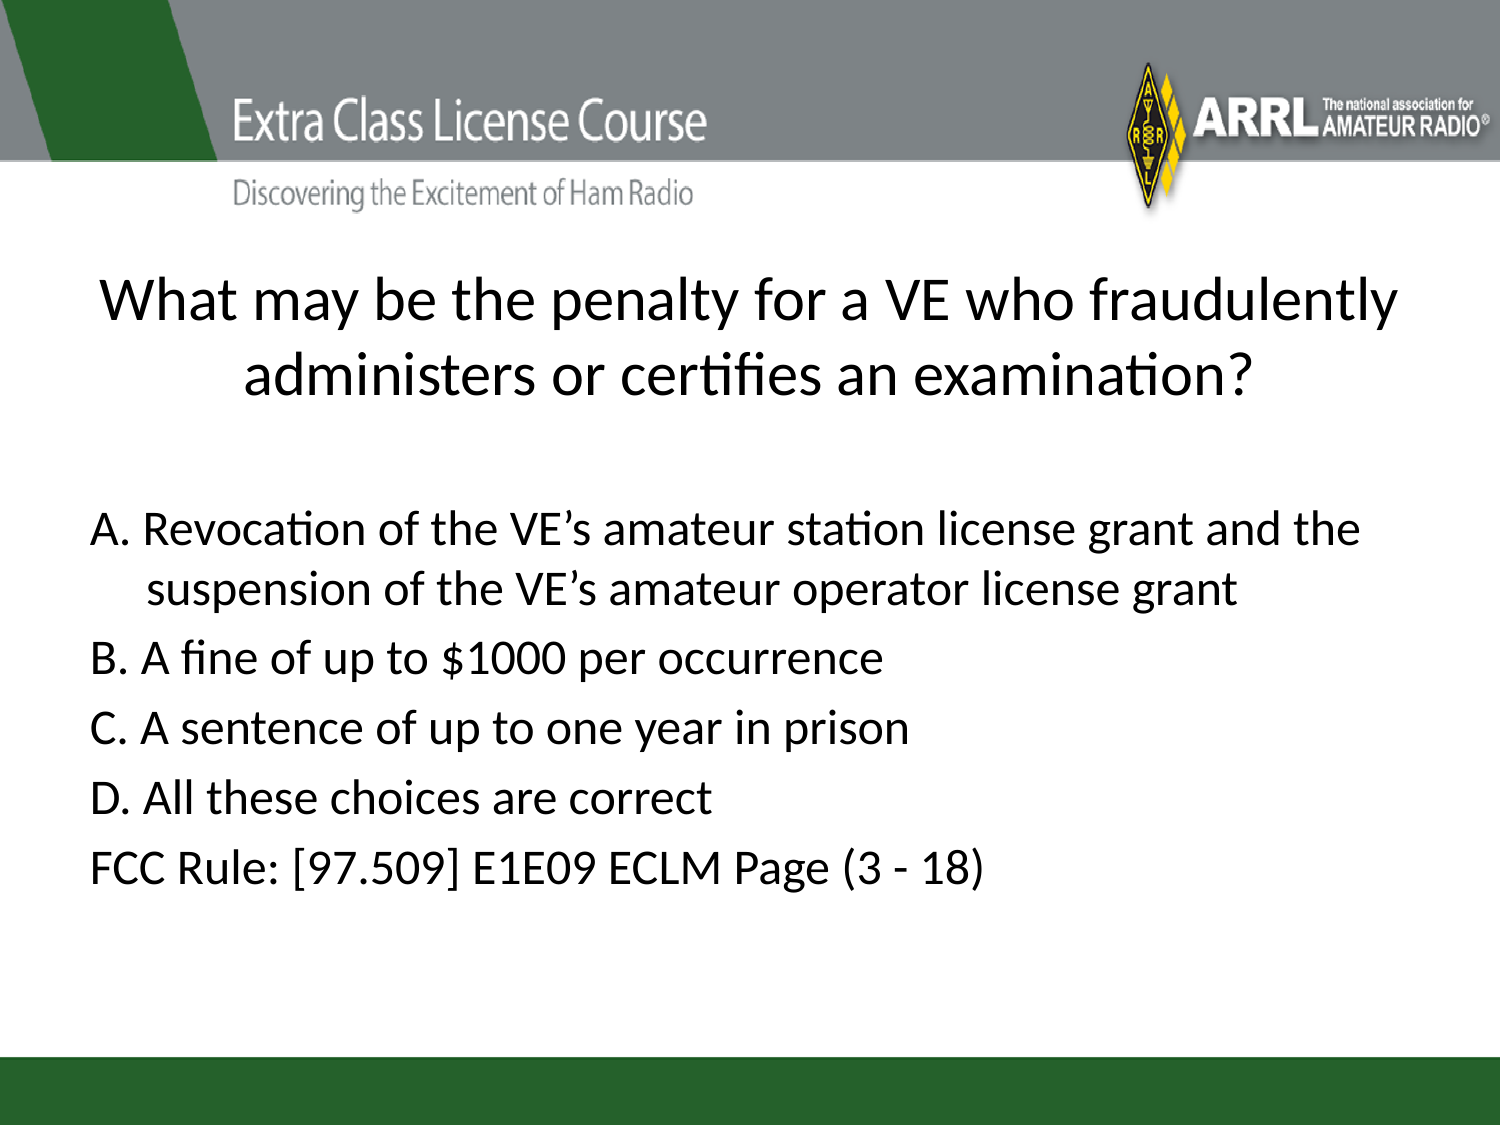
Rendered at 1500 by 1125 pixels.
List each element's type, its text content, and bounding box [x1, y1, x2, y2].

title What may be the penalty for a VE who fraudulently administers or certifies an examination? [75, 250, 1425, 437]
picture [0, 0, 1500, 1125]
list A. Revocation of the VE’s amateur station license grant and the suspension of the VE’s amateur operator license grant B. A fine of up to $1000 per occurrence C. A sentence of up to one year in prison D. All these choices are correct FCC Rule: [97.509] E1E09 ECLM Page (3 - 18) [75, 487, 1425, 1005]
